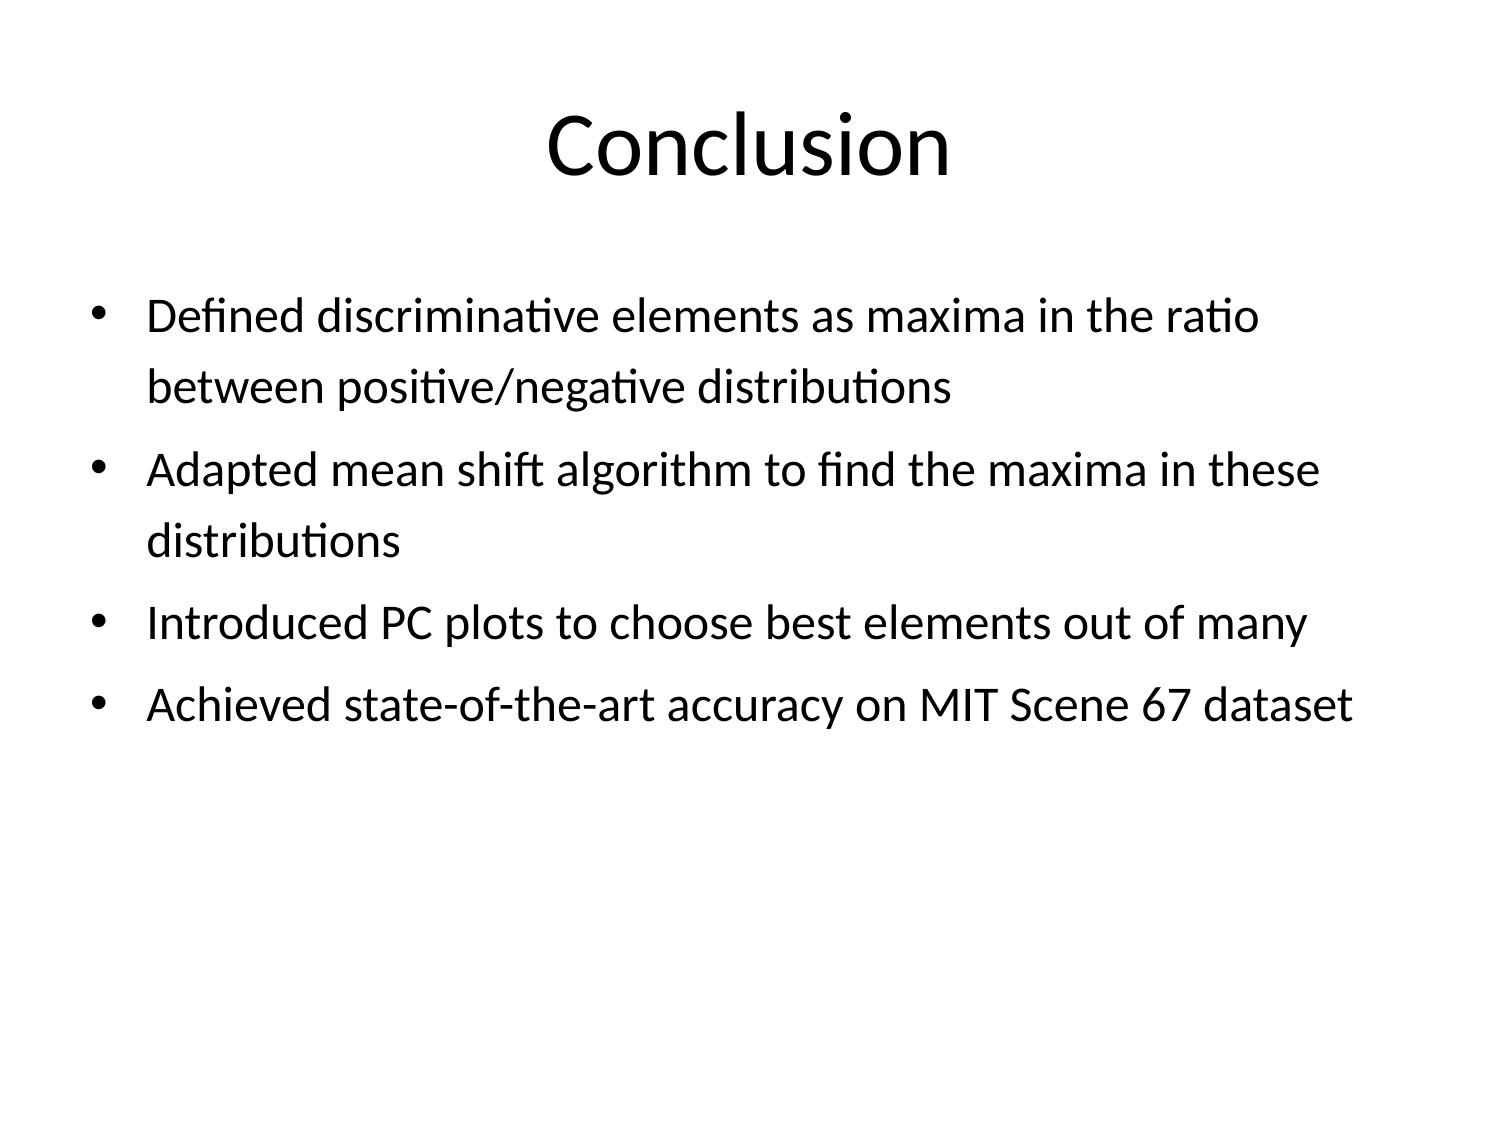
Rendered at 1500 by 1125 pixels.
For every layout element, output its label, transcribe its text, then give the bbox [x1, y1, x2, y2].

title Conclusion [75, 45, 1425, 233]
list Defined discriminative elements as maxima in the ratio between positive/negative distributions Adapted mean shift algorithm to find the maxima in these distributions Introduced PC plots to choose best elements out of many Achieved state-of-the-art accuracy on MIT Scene 67 dataset [75, 262, 1425, 1005]
